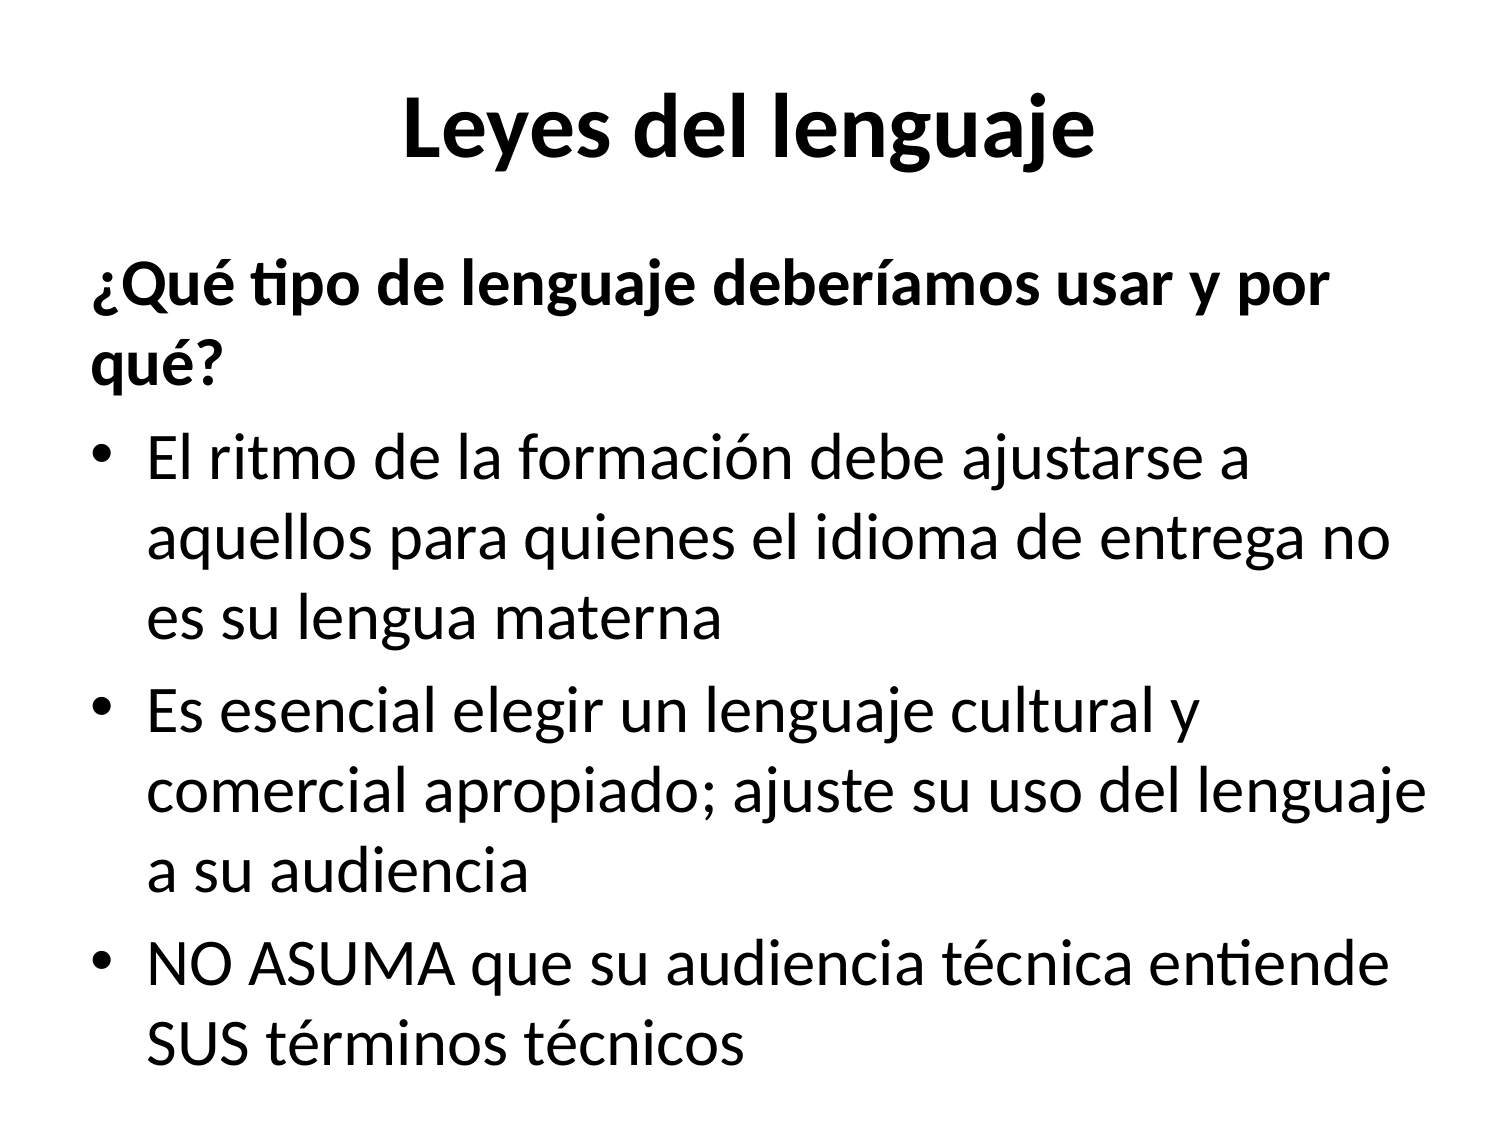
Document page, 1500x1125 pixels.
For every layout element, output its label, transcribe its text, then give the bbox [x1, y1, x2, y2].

list ¿Qué tipo de lenguaje deberíamos usar y por qué? El ritmo de la formación debe ajustarse a aquellos para quienes el idioma de entrega no es su lengua materna Es esencial elegir un lenguaje cultural y comercial apropiado; ajuste su uso del lenguaje a su audiencia NO ASUMA que su audiencia técnica entiende SUS términos técnicos [74, 231, 1459, 1006]
title Leyes del lenguaje [74, 44, 1426, 197]
